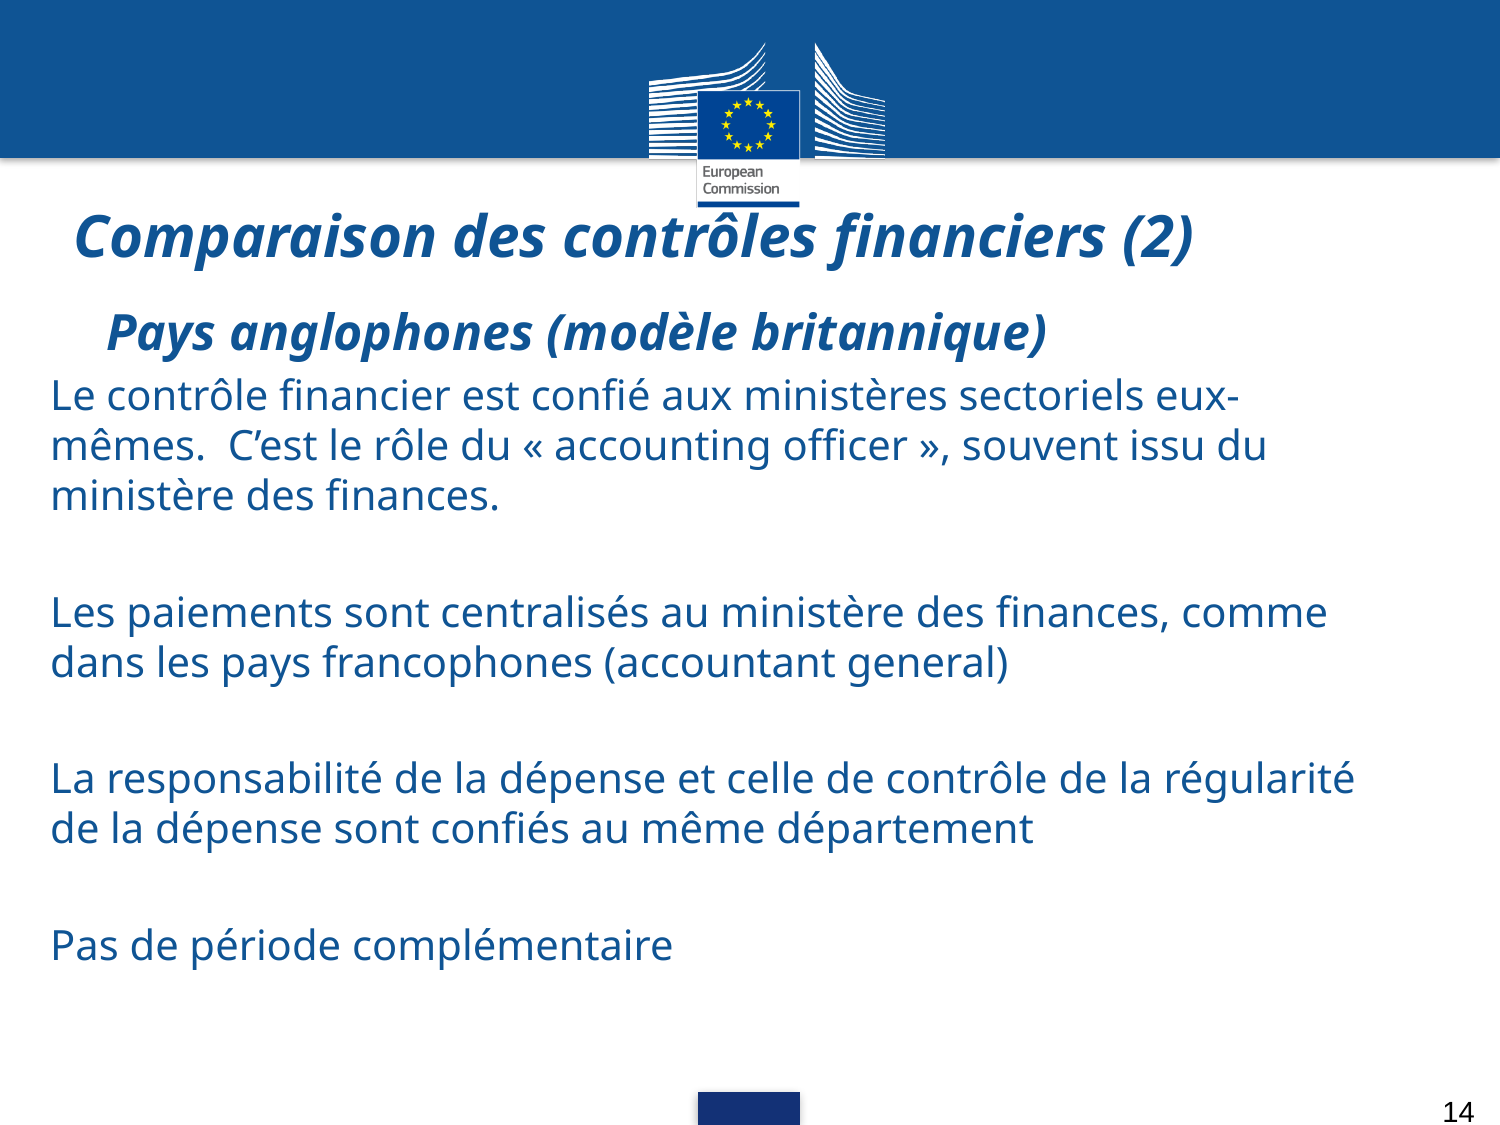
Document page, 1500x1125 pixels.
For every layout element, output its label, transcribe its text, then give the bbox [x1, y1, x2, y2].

picture [649, 42, 885, 163]
slide_number 14 [1139, 1085, 1491, 1125]
list Pays anglophones (modèle britannique) Le contrôle financier est confié aux ministères sectoriels eux-mêmes. C’est le rôle du « accounting officer », souvent issu du ministère des finances. Les paiements sont centralisés au ministère des finances, comme dans les pays francophones (accountant general) La responsabilité de la dépense et celle de contrôle de la régularité de la dépense sont confiés au même département Pas de période complémentaire [34, 305, 1407, 1125]
title Comparaison des contrôles financiers (2) [0, 163, 1500, 305]
